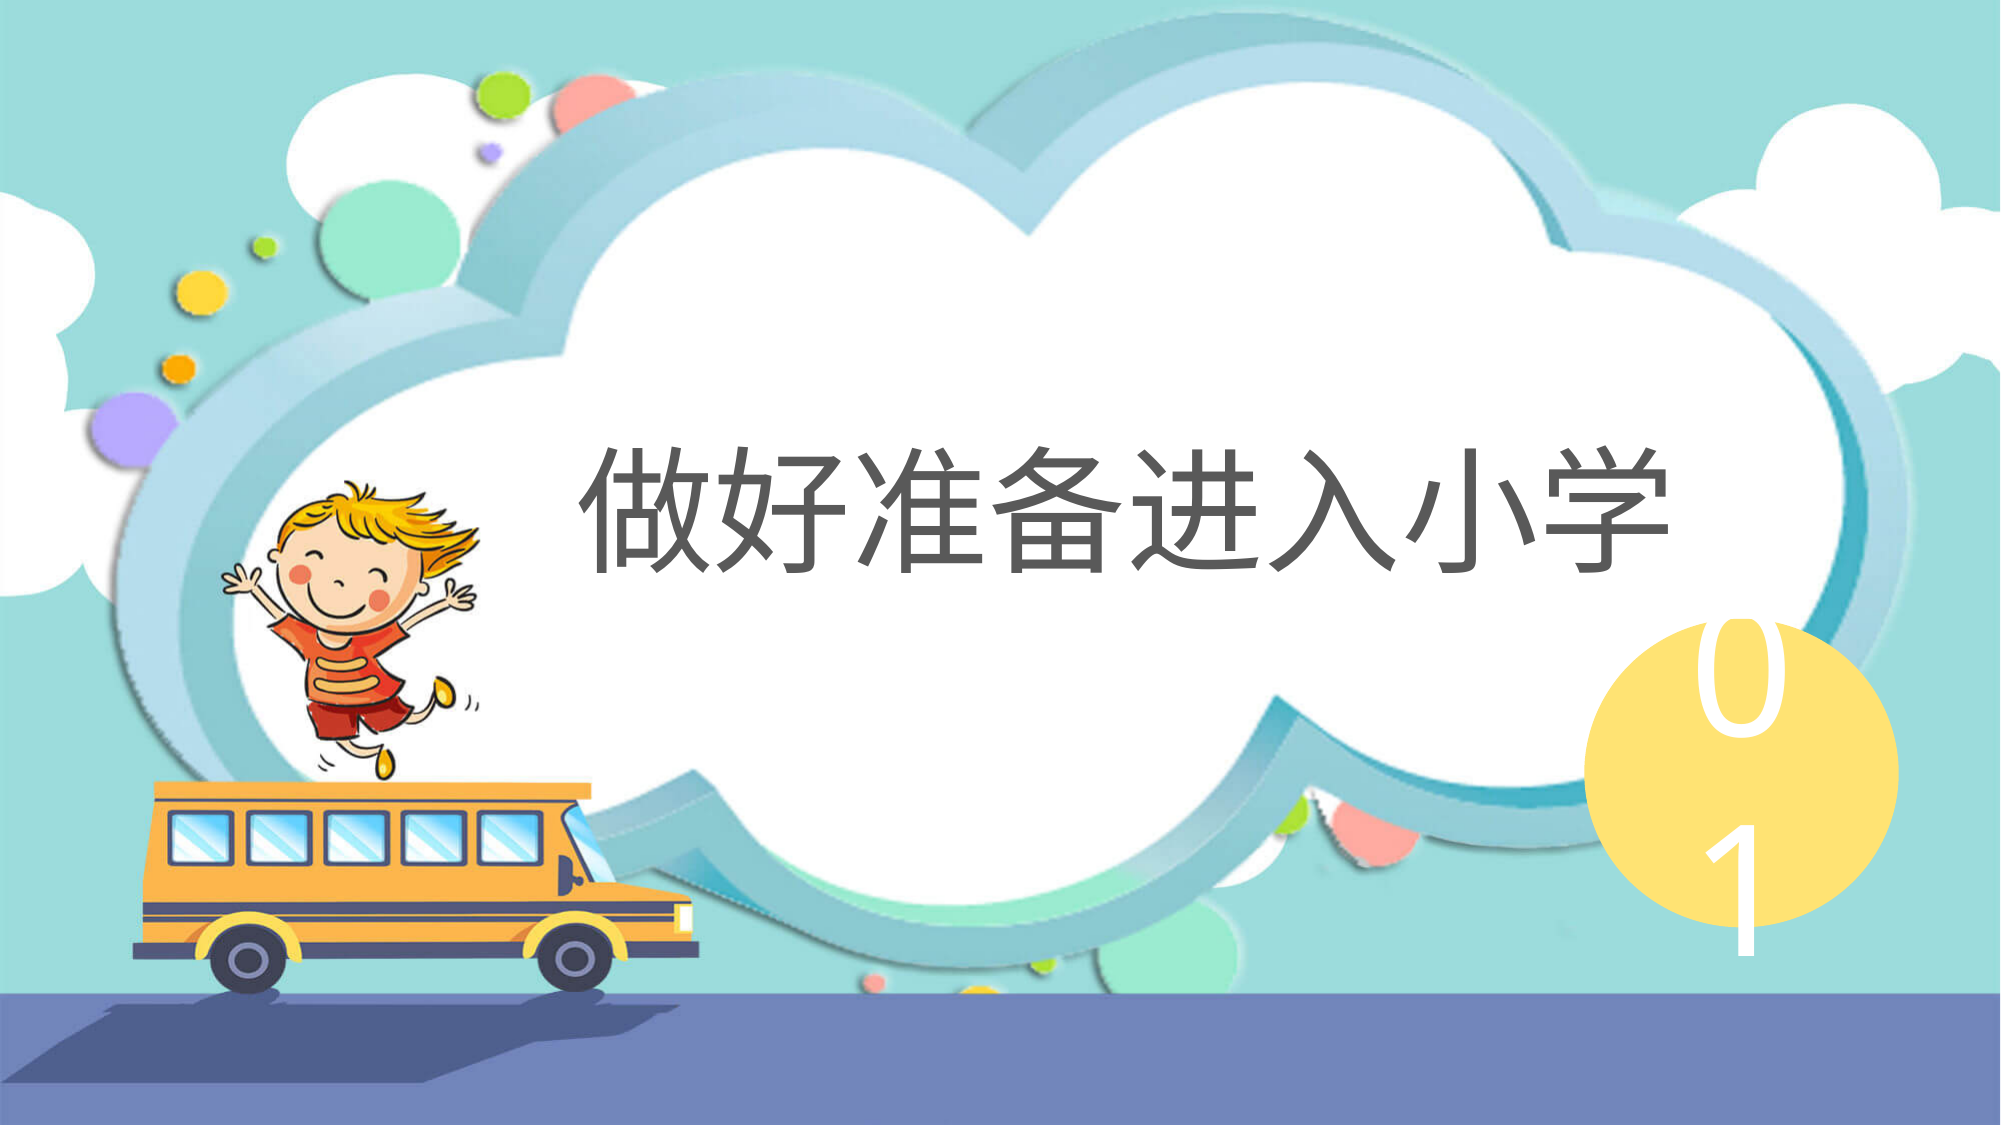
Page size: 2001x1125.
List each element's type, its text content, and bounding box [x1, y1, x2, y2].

picture [0, 0, 2001, 1125]
text_box 做好准备进入小学 [561, 417, 1692, 597]
text_box 01 [1583, 617, 1900, 929]
